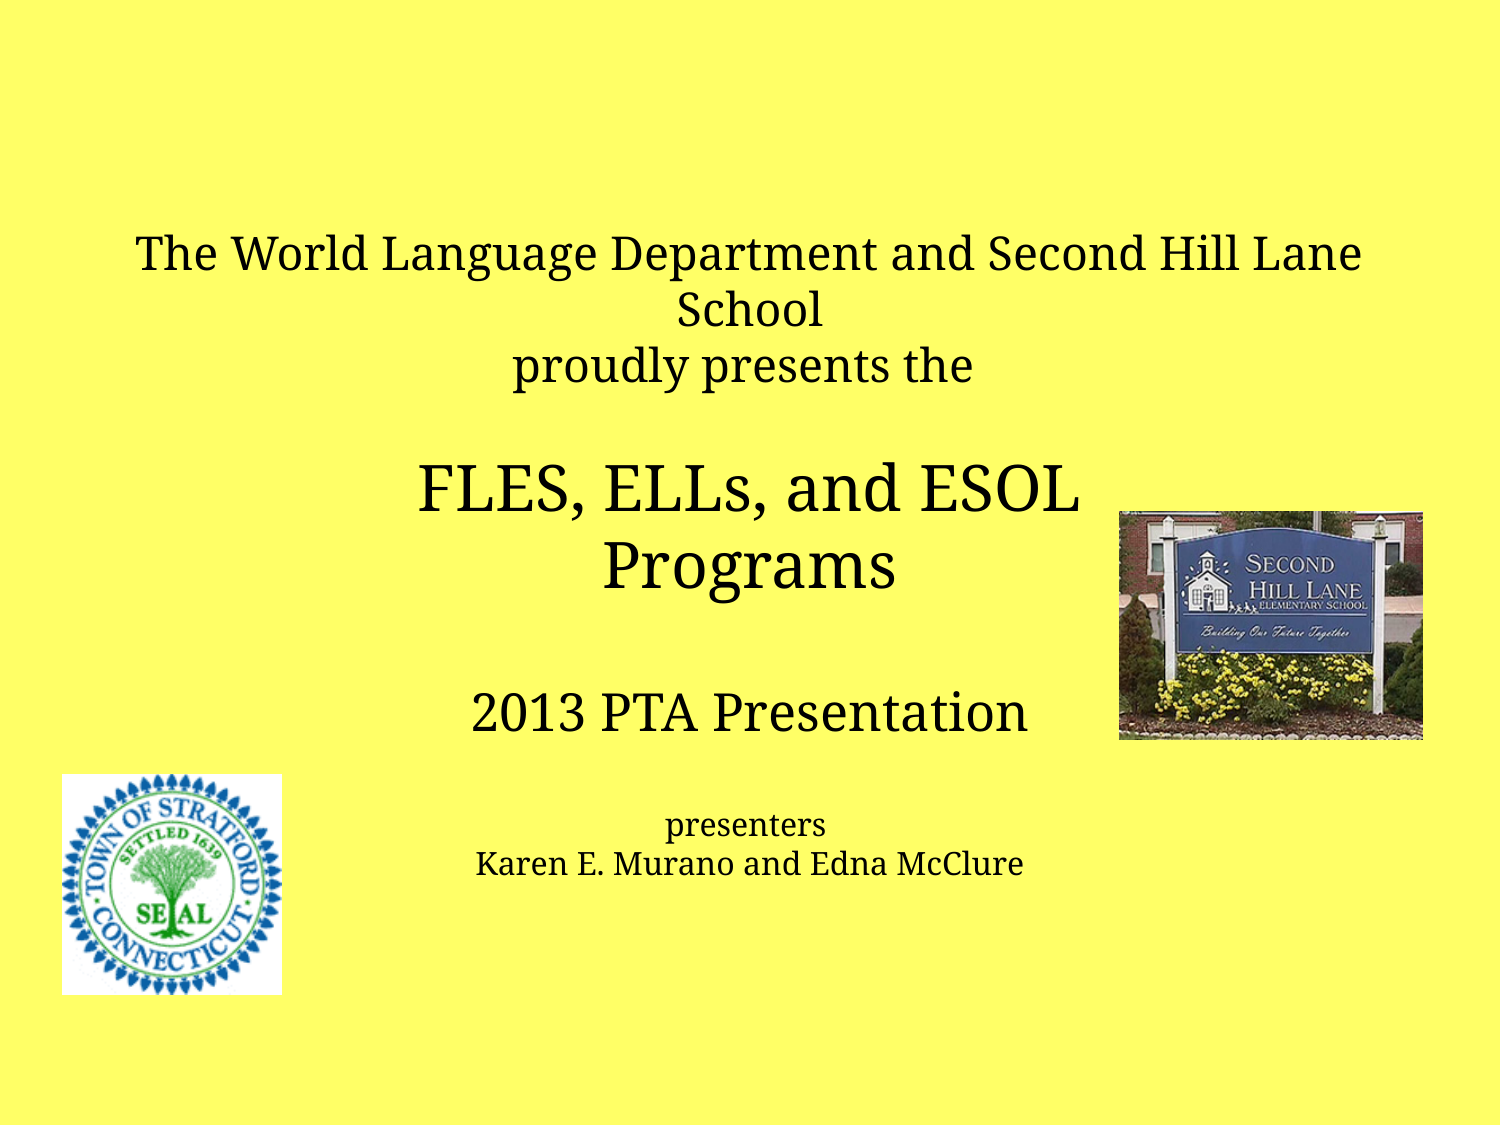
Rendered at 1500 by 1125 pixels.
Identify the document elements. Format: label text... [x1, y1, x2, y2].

picture [62, 774, 282, 995]
picture [1118, 511, 1423, 741]
title The World Language Department and Second Hill Lane School proudly presents the FLES, ELLs, and ESOL Programs 2013 PTA Presentation presenters Karen E. Murano and Edna McClure [75, 212, 1425, 893]
